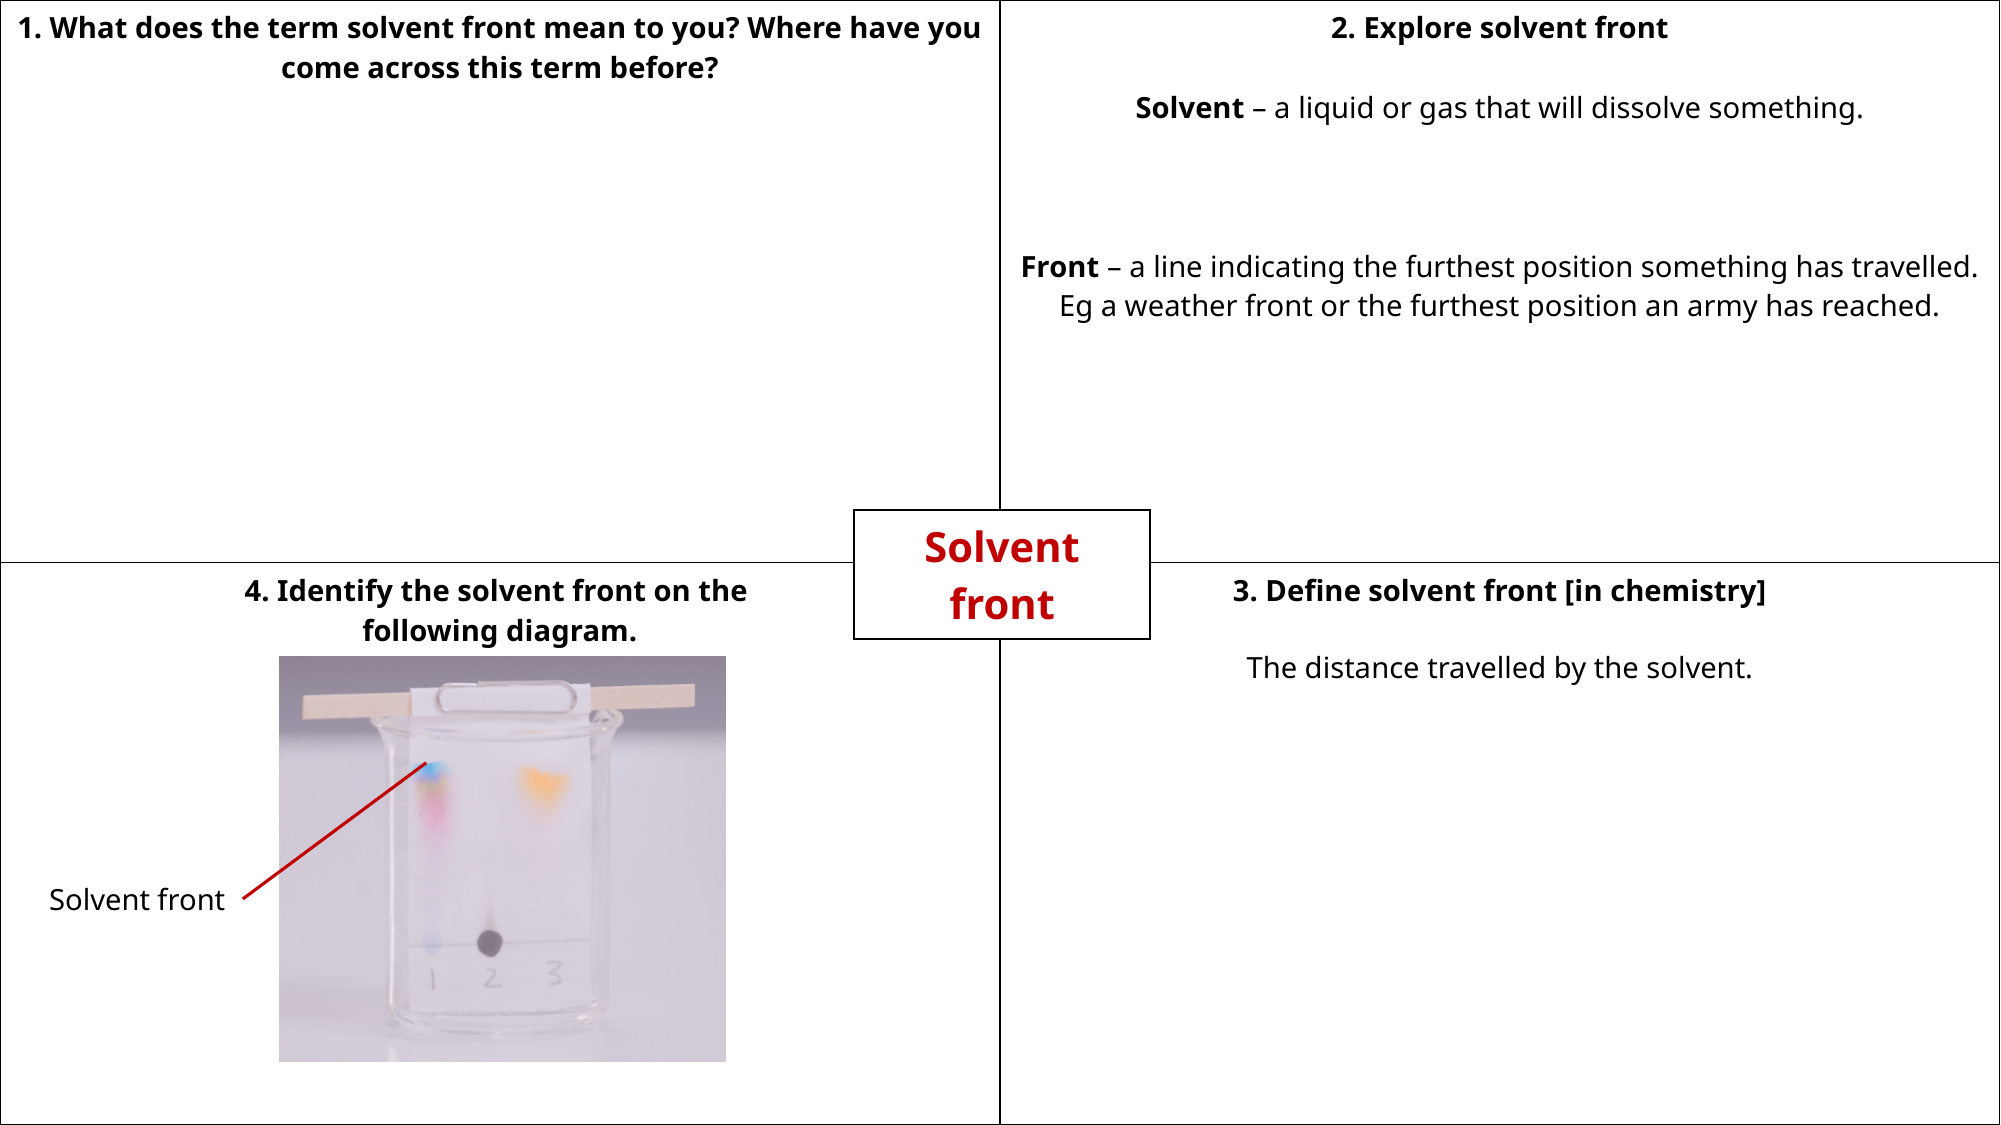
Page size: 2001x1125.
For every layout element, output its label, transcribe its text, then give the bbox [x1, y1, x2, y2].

table_header 2. Explore solvent front Solvent – a liquid or gas that will dissolve something. Front – a line indicating the furthest position something has travelled. Eg a weather front or the furthest position an army has reached. [1001, 1, 1999, 562]
table_header 1. What does the term solvent front mean to you? Where have you come across this term before? [1, 1, 999, 562]
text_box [21, 656, 726, 1062]
table_cell 4. Identify the solvent front on the following diagram. [1, 563, 999, 1124]
table_header Solvent front [855, 511, 1149, 638]
table_cell 3. Define solvent front [in chemistry] The distance travelled by the solvent. [1001, 563, 1999, 1124]
